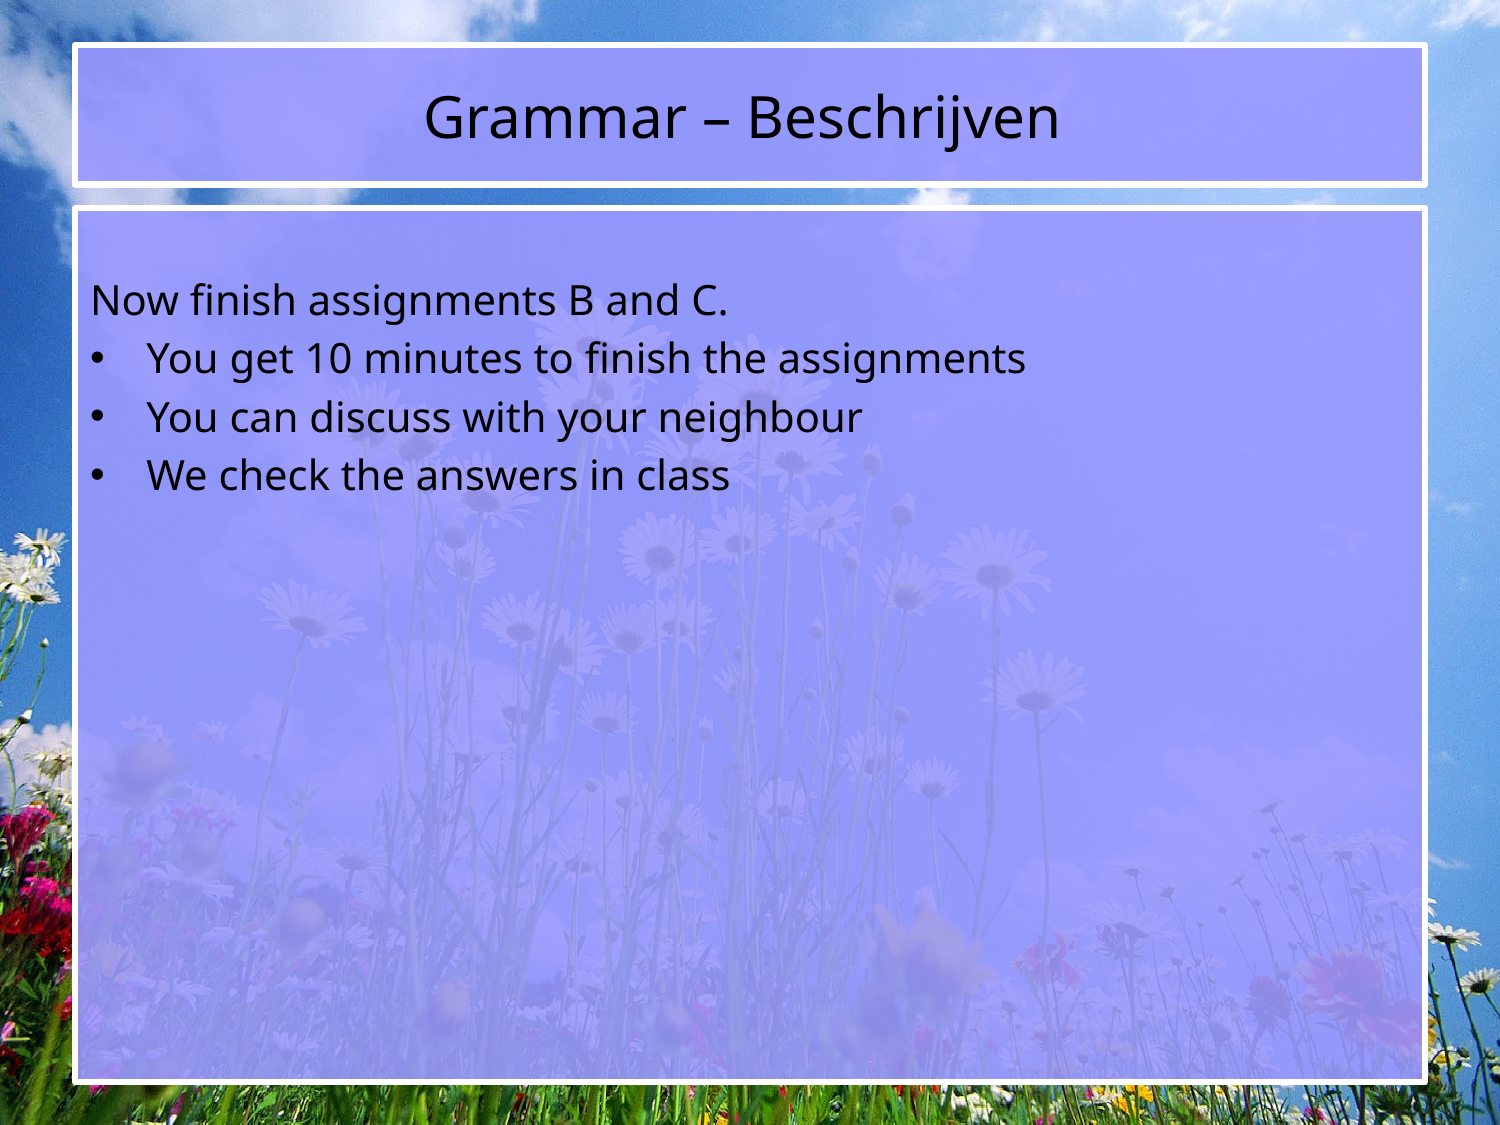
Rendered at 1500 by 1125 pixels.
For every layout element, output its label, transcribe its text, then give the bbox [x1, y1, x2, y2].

list Now finish assignments B and C. You get 10 minutes to finish the assignments You can discuss with your neighbour We check the answers in class [72, 205, 1428, 1085]
picture [0, 0, 1500, 1125]
title Grammar – Beschrijven [72, 42, 1428, 188]
